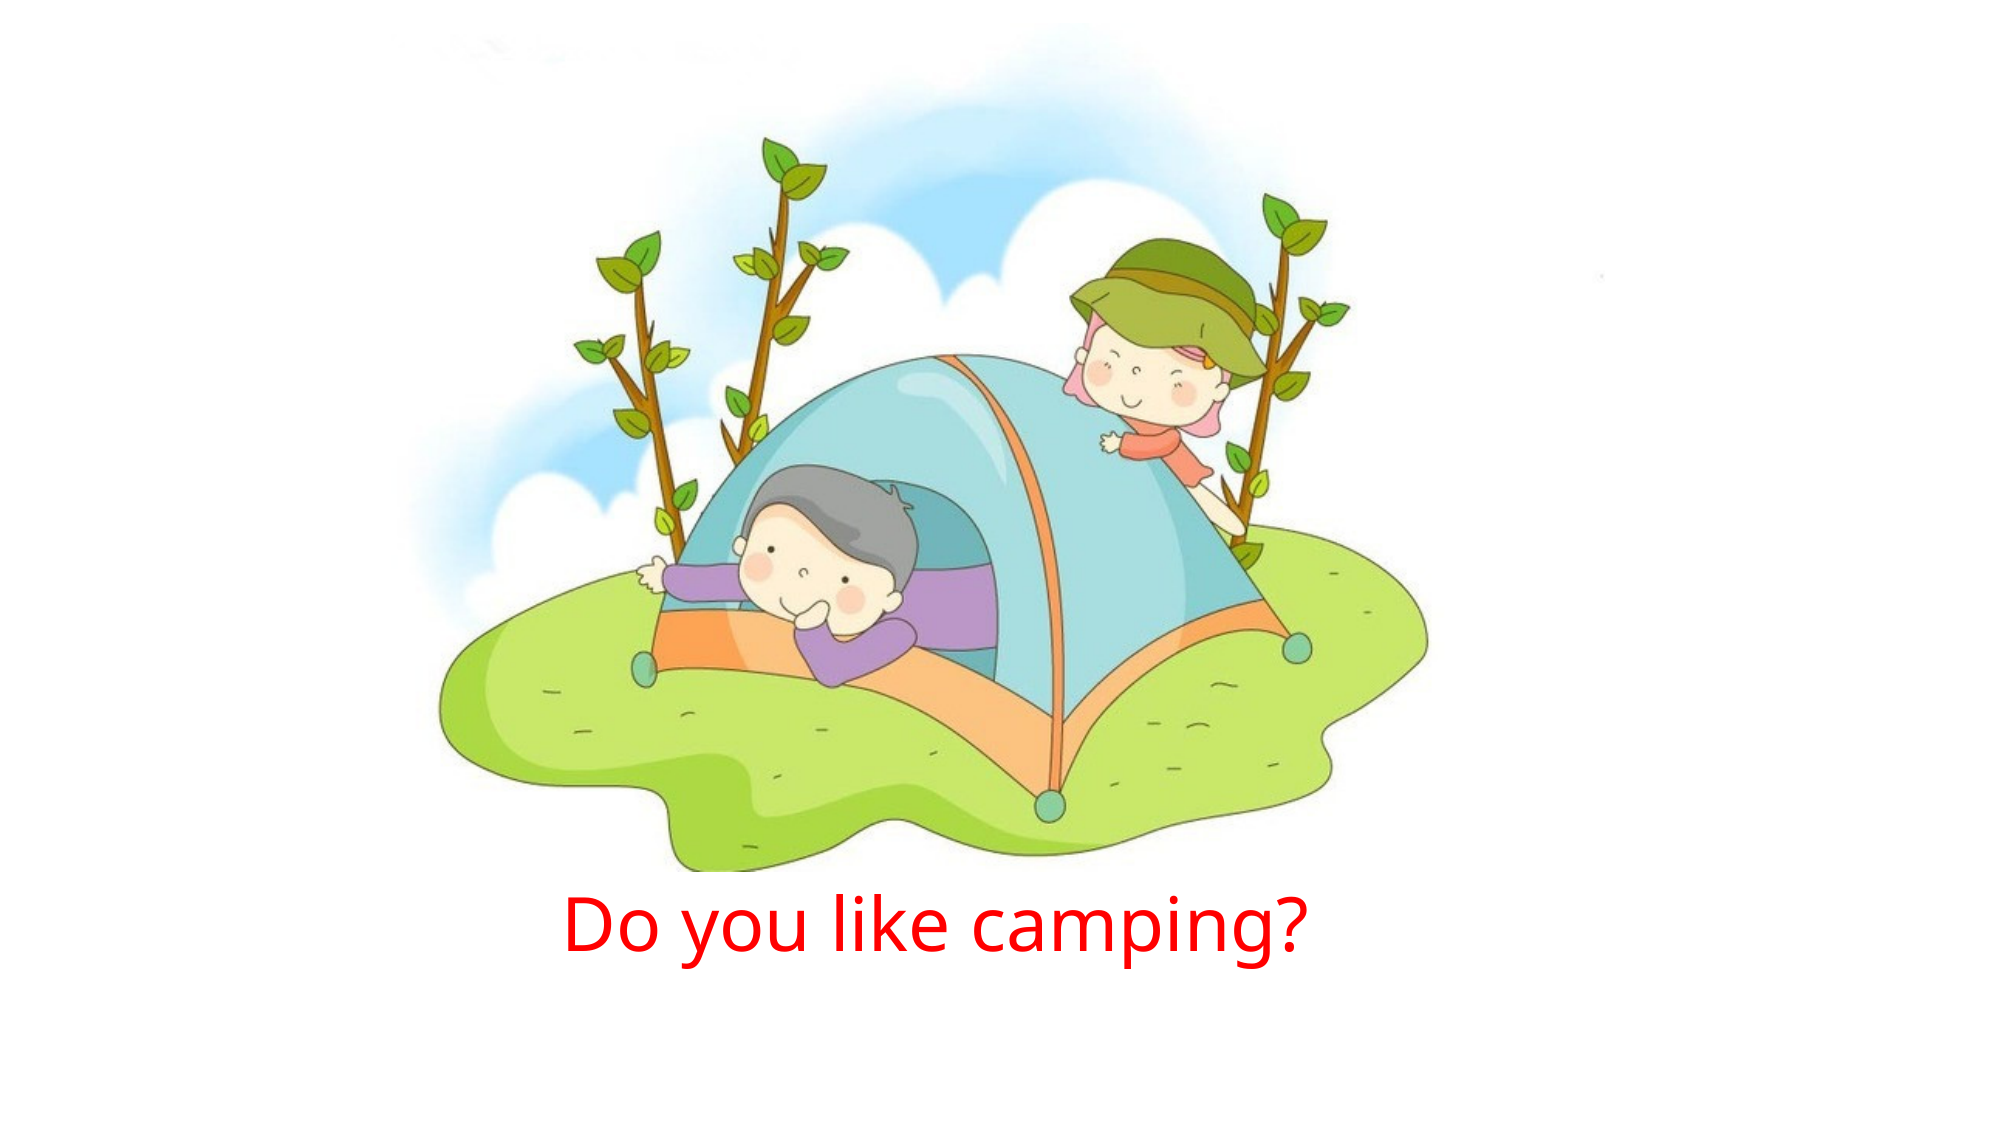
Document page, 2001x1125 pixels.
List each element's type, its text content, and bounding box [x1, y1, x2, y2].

picture [367, 23, 1605, 872]
text_box Do you like camping? [546, 872, 1325, 975]
